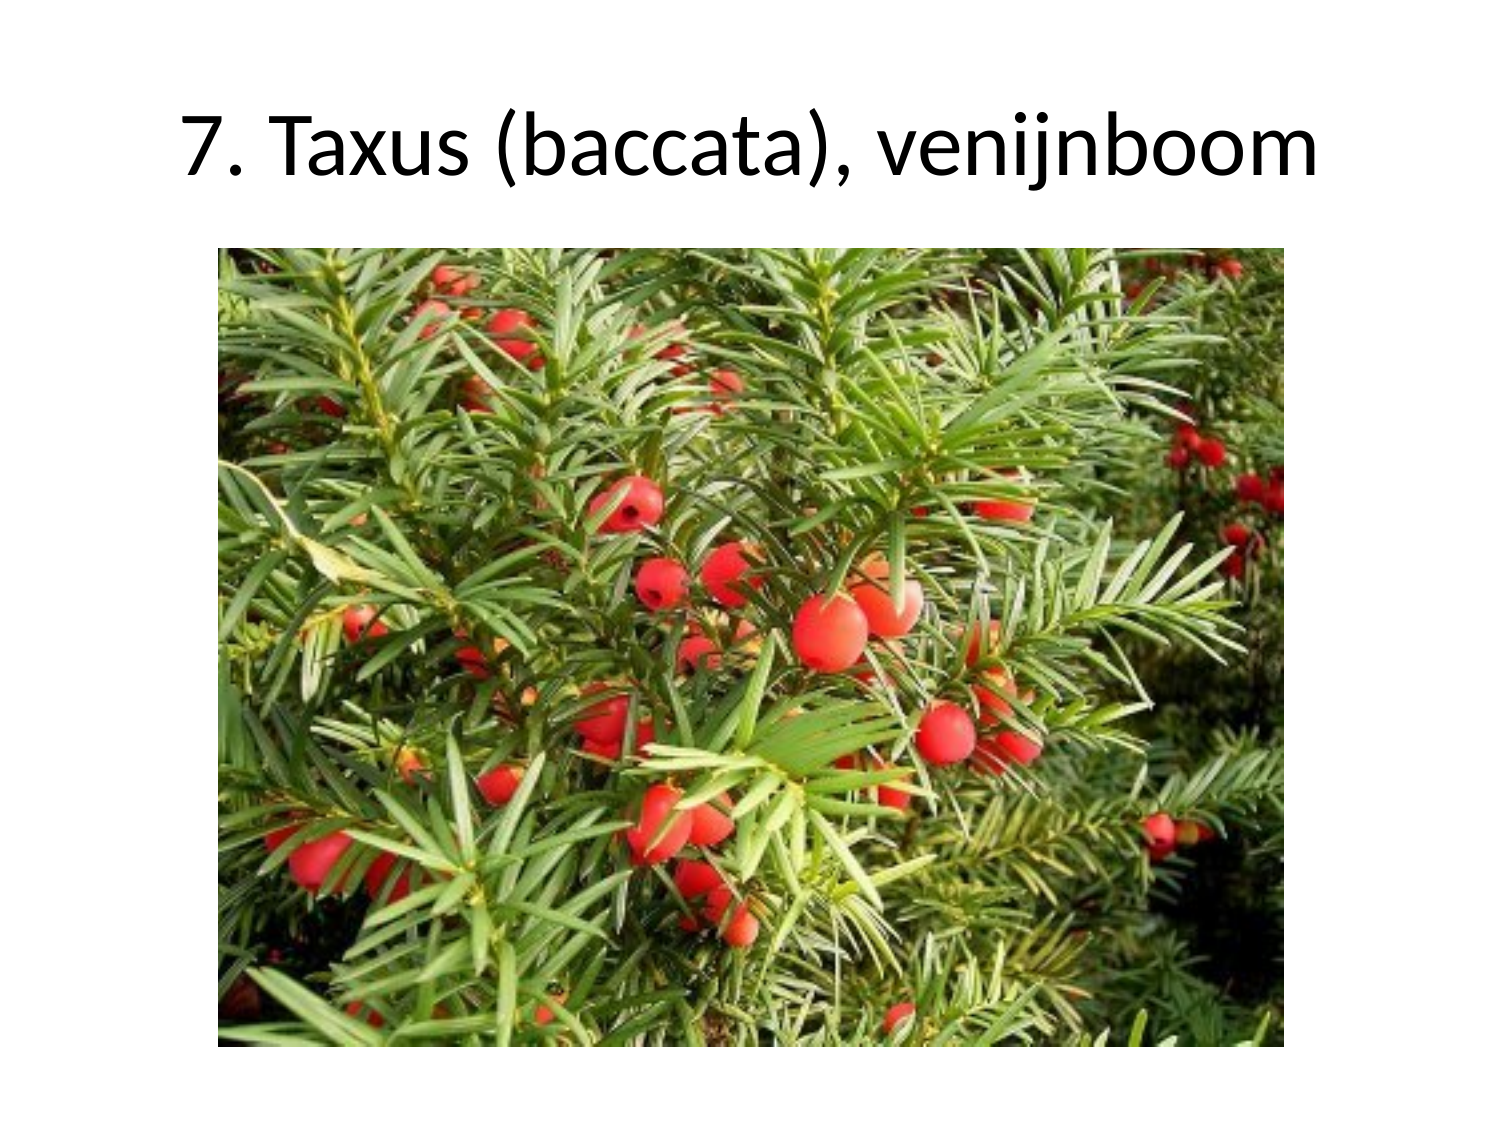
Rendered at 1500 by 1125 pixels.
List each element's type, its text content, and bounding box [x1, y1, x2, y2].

title 7. Taxus (baccata), venijnboom [75, 45, 1425, 233]
picture [218, 247, 1284, 1047]
